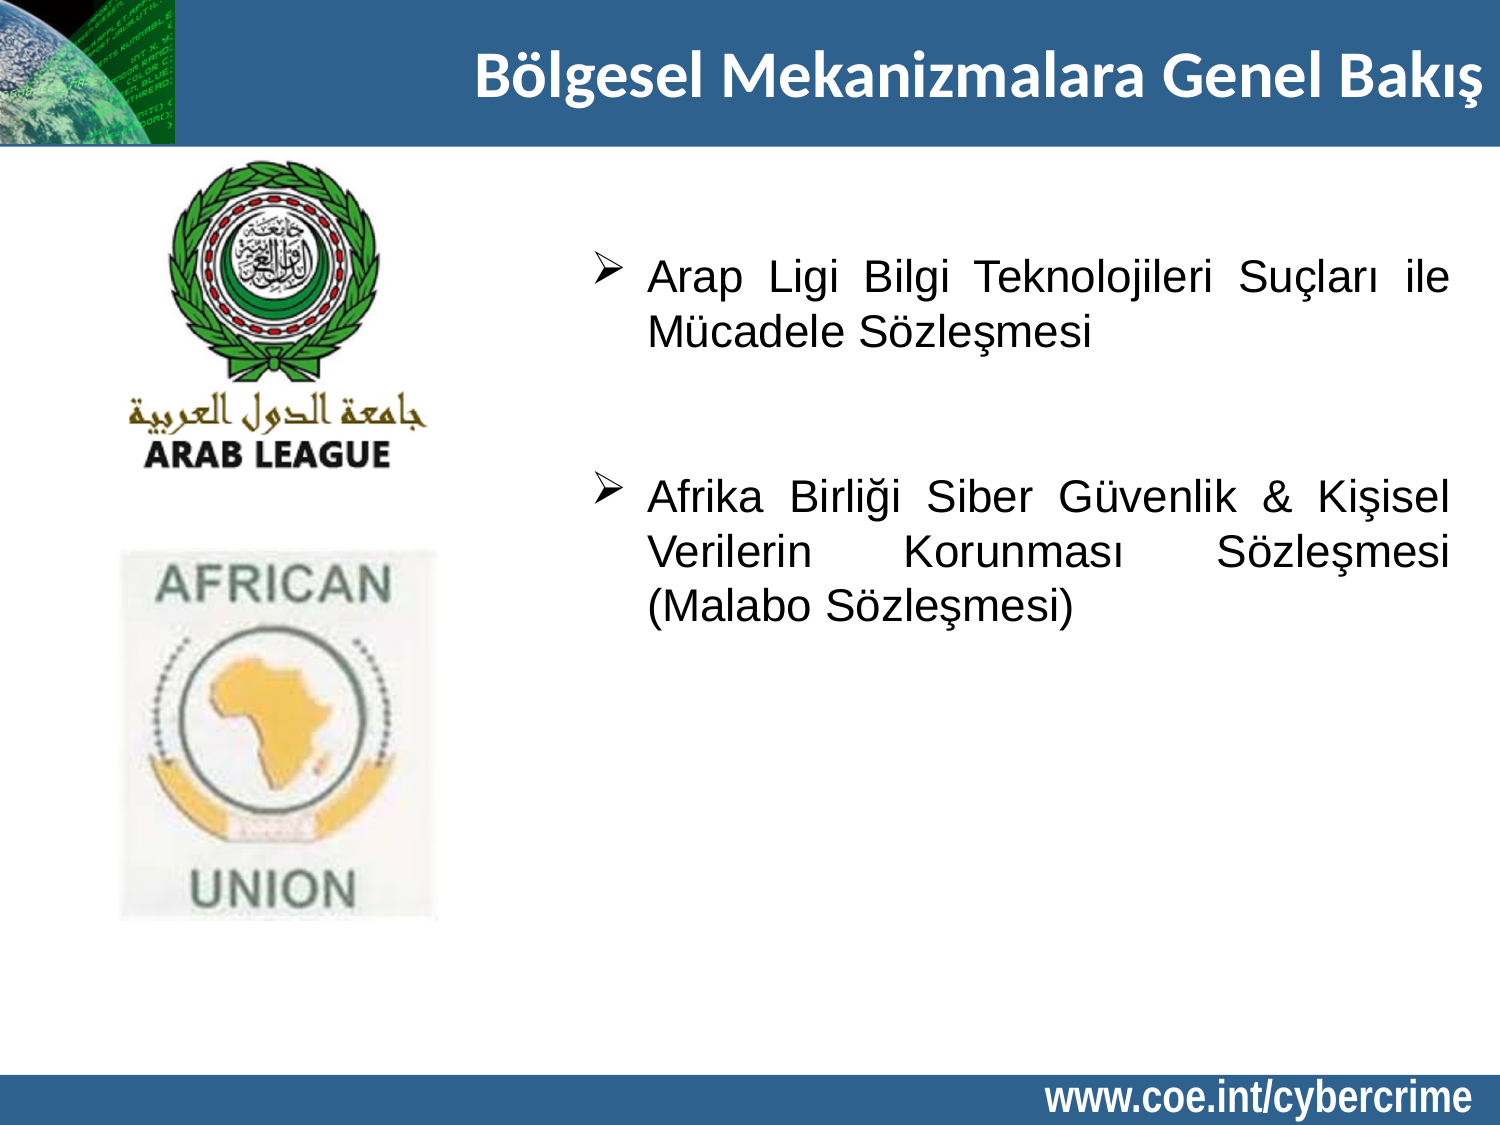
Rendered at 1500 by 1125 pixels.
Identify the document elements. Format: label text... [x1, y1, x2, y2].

text_box Arap Ligi Bilgi Teknolojileri Suçları ile Mücadele Sözleşmesi Afrika Birliği Siber Güvenlik & Kişisel Verilerin Korunması Sözleşmesi (Malabo Sözleşmesi) [575, 238, 1467, 914]
picture [0, 0, 175, 144]
text_box www.coe.int/cybercrime [1030, 1059, 1500, 1125]
picture [32, 154, 506, 481]
text_box Bölgesel Mekanizmalara Genel Bakış [177, 0, 1500, 149]
picture [118, 547, 438, 921]
text_box [0, 1073, 1030, 1125]
